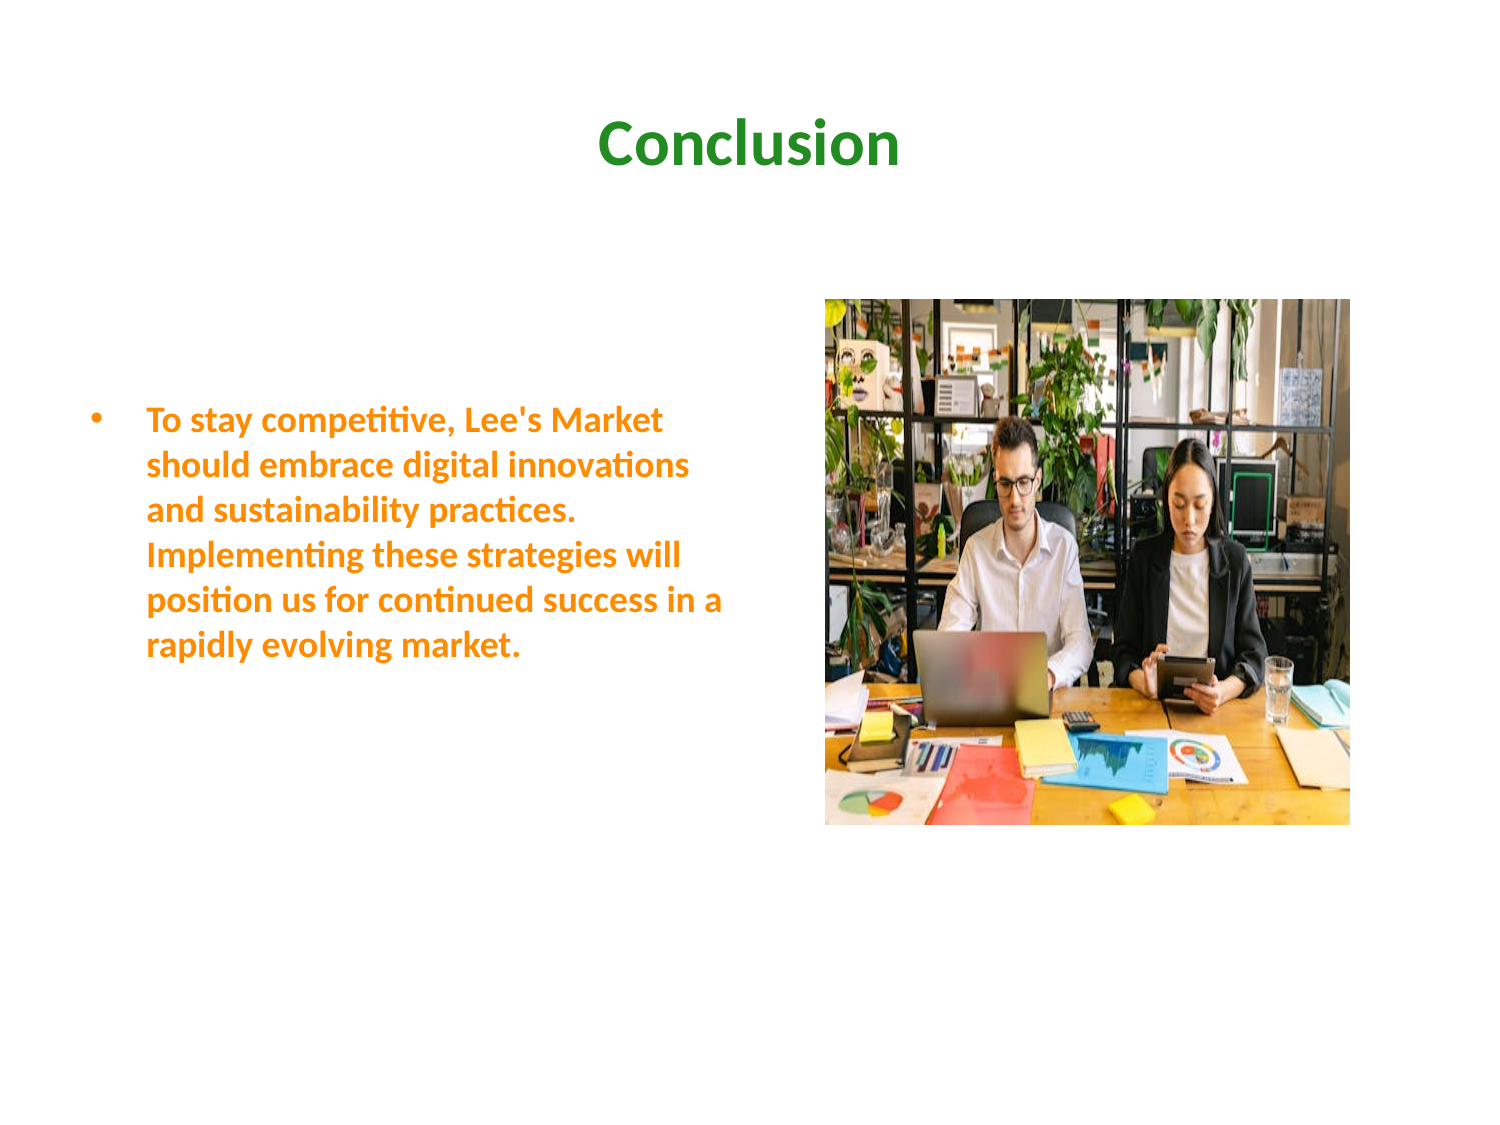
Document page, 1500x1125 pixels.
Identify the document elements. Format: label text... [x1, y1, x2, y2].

list To stay competitive, Lee's Market should embrace digital innovations and sustainability practices. Implementing these strategies will position us for continued success in a rapidly evolving market. [75, 299, 750, 900]
picture [824, 299, 1351, 826]
title Conclusion [75, 45, 1425, 233]
